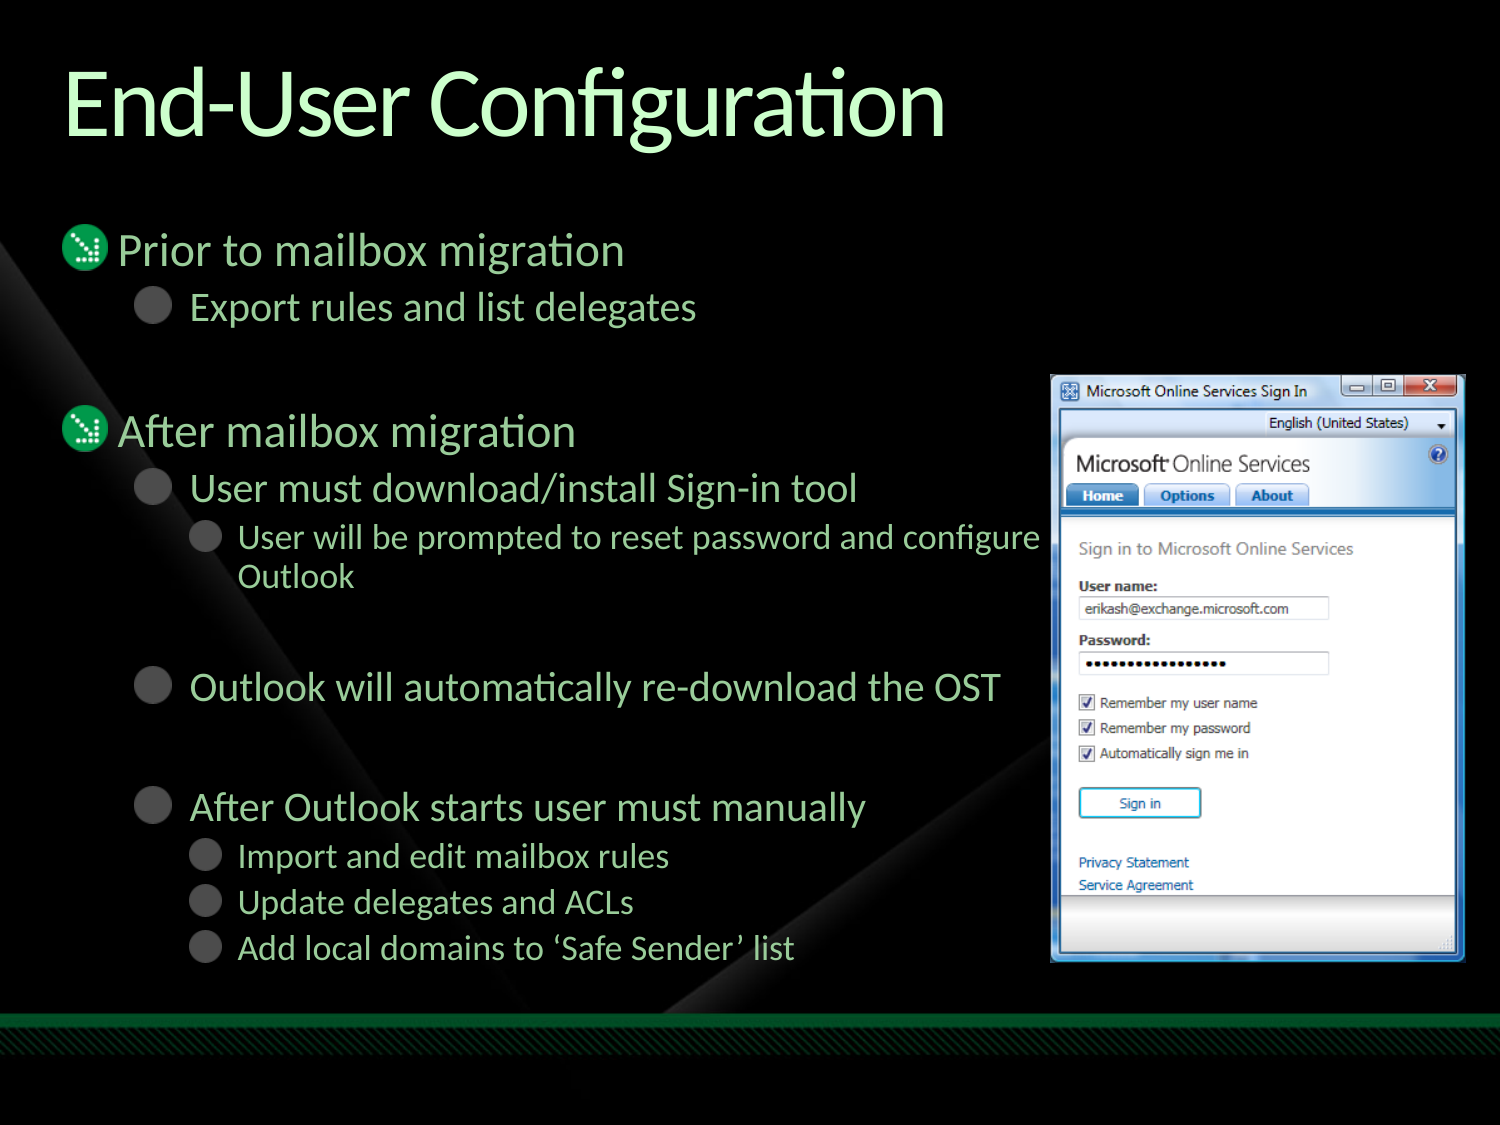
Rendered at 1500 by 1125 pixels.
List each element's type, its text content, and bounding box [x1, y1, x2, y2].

picture [0, 0, 1500, 1125]
title End-User Configuration [62, 50, 1413, 188]
list Prior to mailbox migration Export rules and list delegates After mailbox migration User must download/install Sign-in tool User will be prompted to reset password and configure Outlook Outlook will automatically re-download the OST After Outlook starts user must manually Import and edit mailbox rules Update delegates and ACLs Add local domains to ‘Safe Sender’ list [62, 224, 1050, 975]
